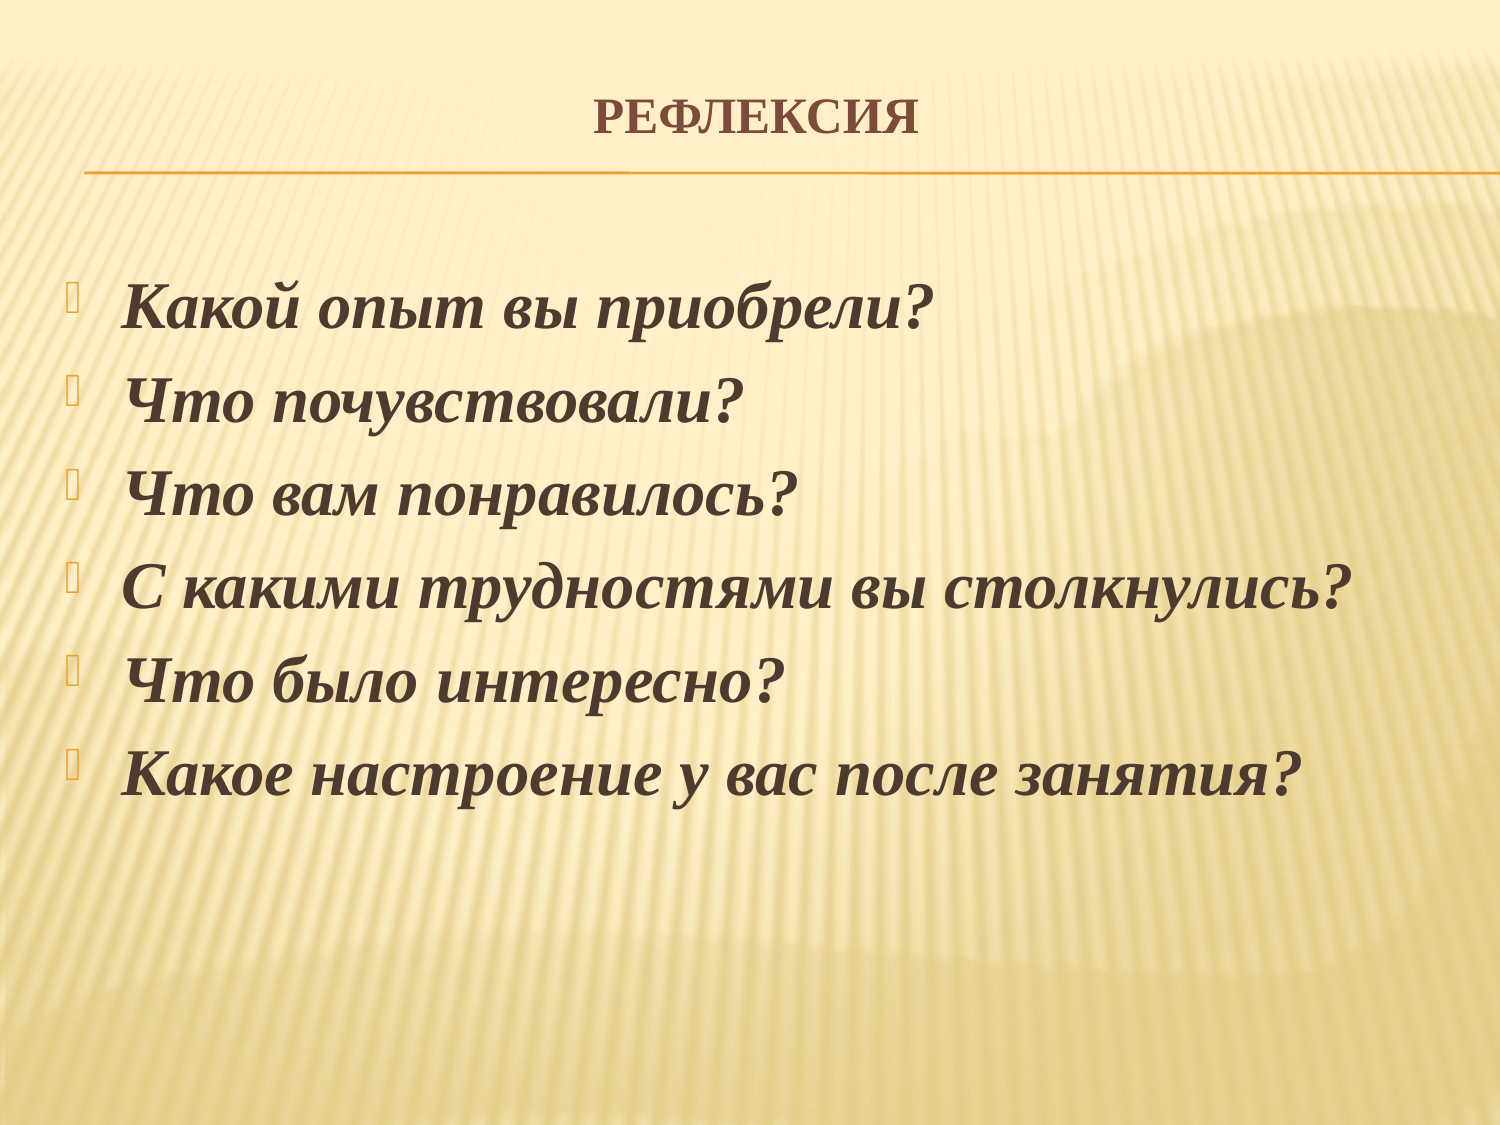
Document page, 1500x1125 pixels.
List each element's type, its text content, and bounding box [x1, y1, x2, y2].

list Какой опыт вы приобрели? Что почувствовали? Что вам понравилось? С какими трудностями вы столкнулись? Что было интересно? Какое настроение у вас после занятия? [50, 254, 1475, 1125]
title Рефлексия [50, 75, 1475, 213]
